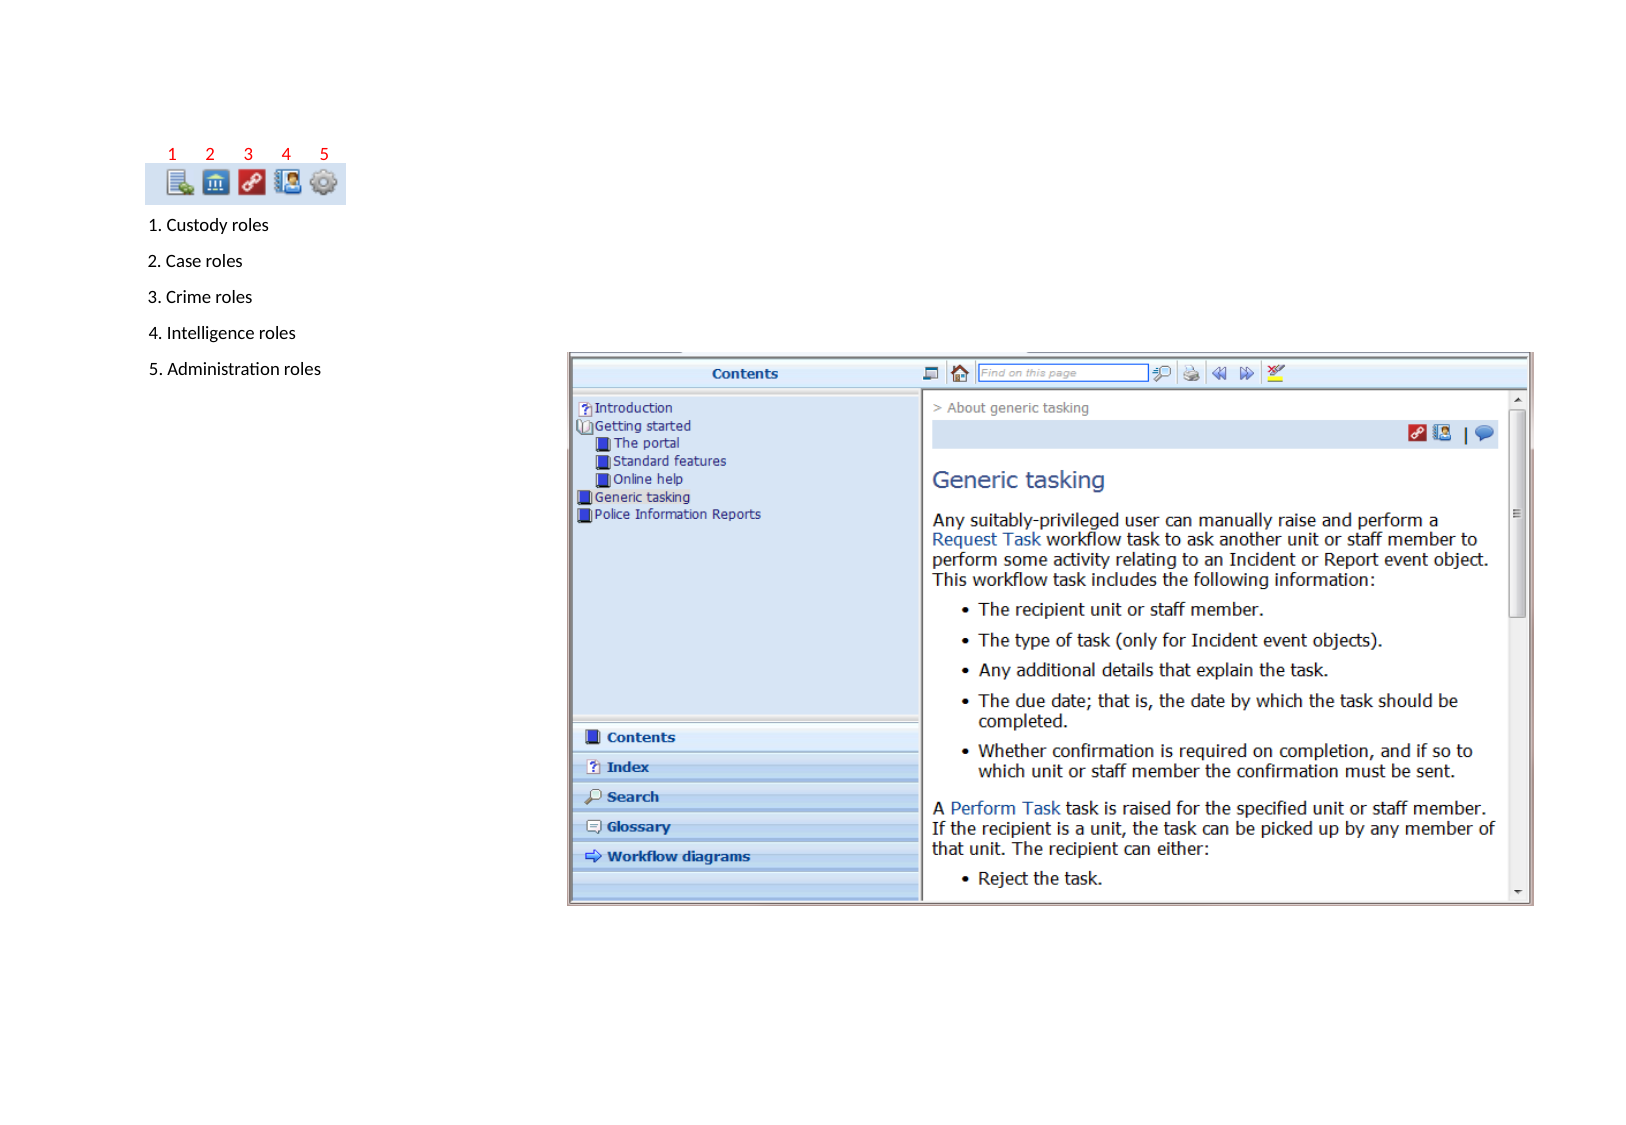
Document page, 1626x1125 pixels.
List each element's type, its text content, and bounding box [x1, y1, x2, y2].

text_box 5 [304, 134, 345, 163]
picture [145, 163, 346, 205]
text_box 3. Crime roles [132, 277, 268, 315]
text_box 5. Administration roles [133, 349, 337, 387]
picture [567, 352, 1534, 907]
text_box 1. Custody roles [133, 205, 284, 243]
text_box 4. Intelligence roles [133, 313, 311, 349]
text_box 2. Case roles [132, 241, 259, 277]
text_box 2 [190, 134, 228, 162]
text_box 4 [266, 134, 304, 162]
text_box 1 [152, 134, 190, 162]
text_box 3 [228, 134, 266, 162]
